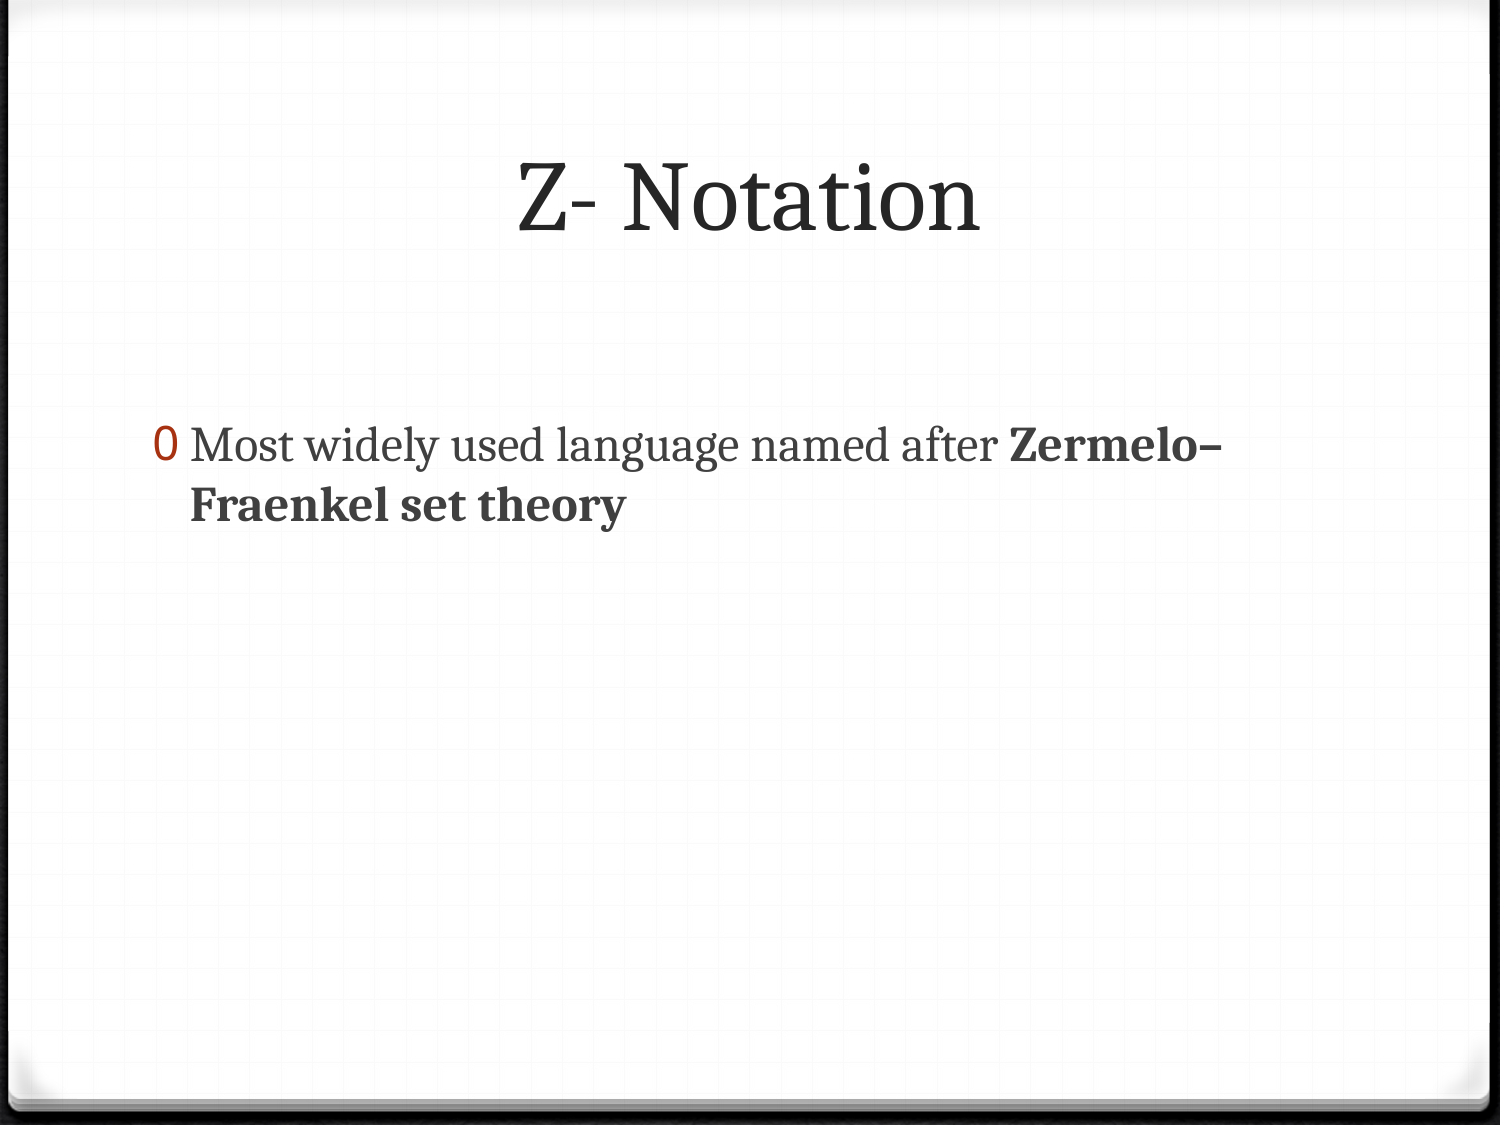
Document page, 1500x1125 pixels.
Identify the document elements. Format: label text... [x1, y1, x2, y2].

list Most widely used language named after Zermelo–Fraenkel set theory [137, 334, 1363, 983]
title Z- Notation [90, 71, 1410, 309]
picture [0, 0, 1500, 1125]
